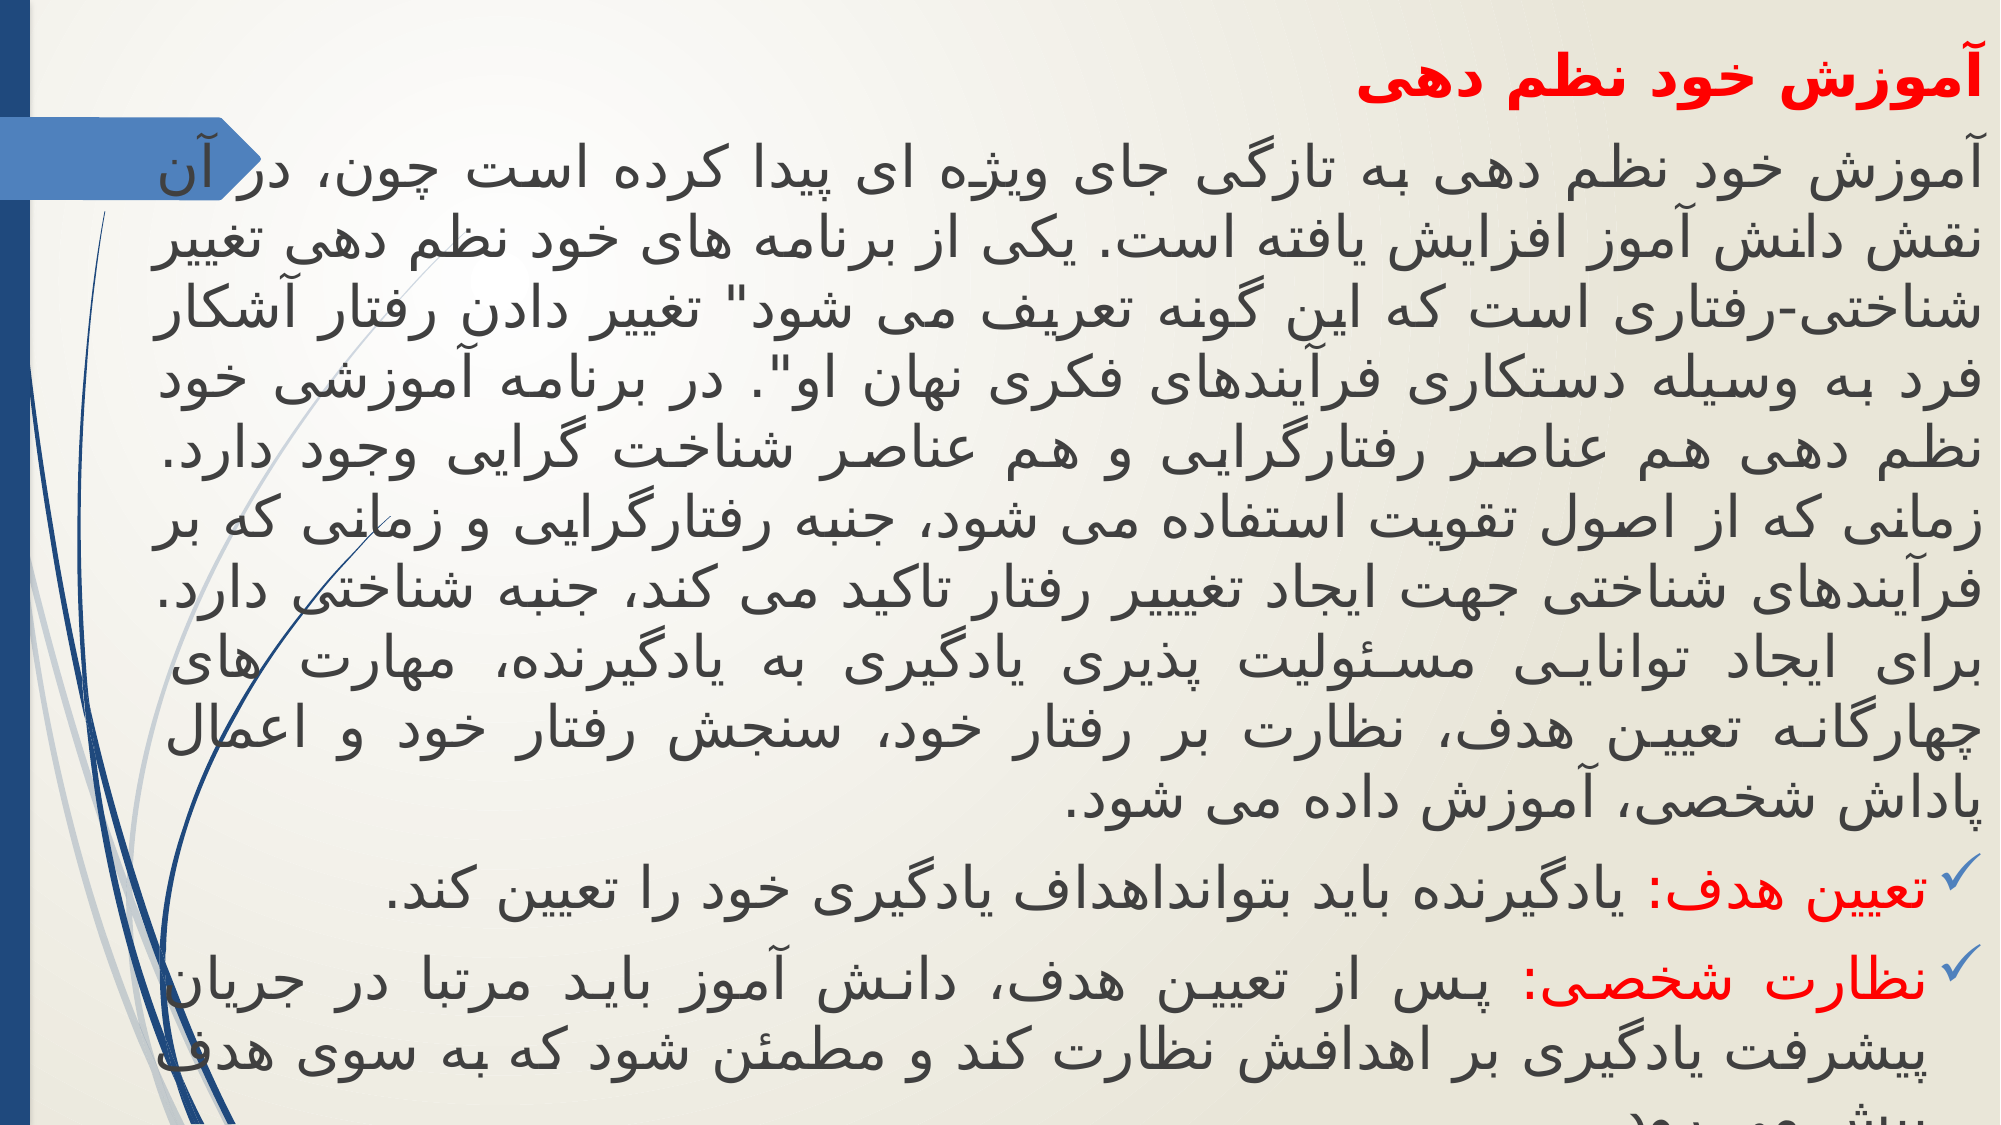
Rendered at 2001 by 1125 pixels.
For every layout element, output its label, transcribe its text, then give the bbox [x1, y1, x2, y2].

list آموزش خود نظم دهی آموزش خود نظم دهی به تازگی جای ویژه ای پیدا کرده است چون، در آن نقش دانش آموز افزایش یافته است. یکی از برنامه های خود نظم دهی تغییر شناختی-رفتاری است که این گونه تعریف می شود" تغییر دادن رفتار آشکار فرد به وسیله دستکاری فرآیندهای فکری نهان او". در برنامه آموزشی خود نظم دهی هم عناصر رفتارگرایی و هم عناصر شناخت گرایی وجود دارد. زمانی که از اصول تقویت استفاده می شود، جنبه رفتارگرایی و زمانی که بر فرآیندهای شناختی جهت ایجاد تغیییر رفتار تاکید می کند، جنبه شناختی دارد. برای ایجاد توانایی مسئولیت پذیری یادگیری به یادگیرنده، مهارت های چهارگانه تعیین هدف، نظارت بر رفتار خود، سنجش رفتار خود و اعمال پاداش شخصی، آموزش داده می شود. تعیین هدف: یادگیرنده باید بتوانداهداف یادگیری خود را تعیین کند. نظارت شخصی: پس از تعیین هدف، دانش آموز باید مرتبا در جریان پیشرفت یادگیری بر اهدافش نظارت کند و مطمئن شود که به سوی هدف پیش می رود. خودسنجی: یعنی به دانش آموزان یاد داده شود که به خود سنجی یا ارزشیابی از خود بپردازند. تقویت شخصی: یادگیرندگان خود سامانگر باید بتوانند که برای موفقیت هایشان خود را تشویق و برای شکست هایشان خود را تنبیه کنند. [138, 30, 2000, 1125]
